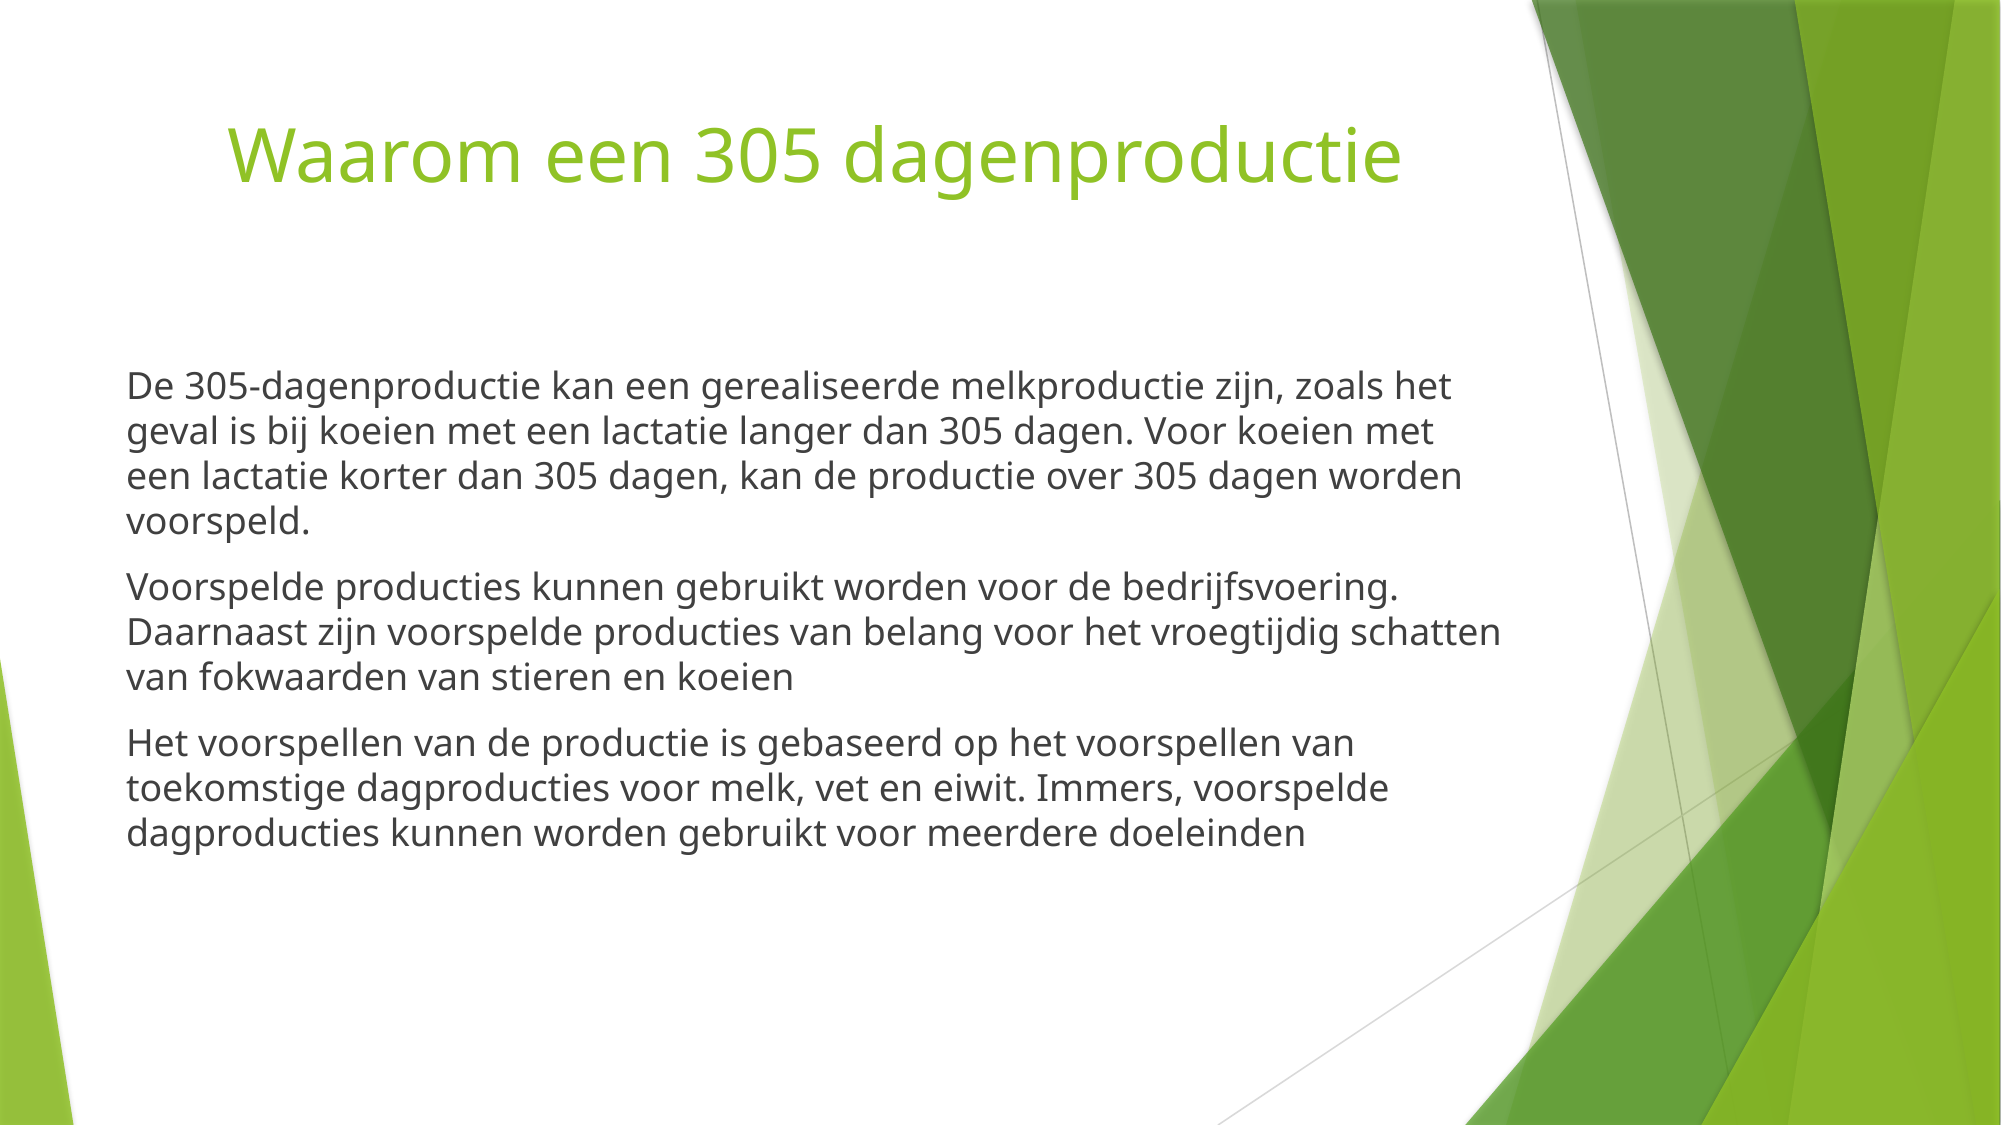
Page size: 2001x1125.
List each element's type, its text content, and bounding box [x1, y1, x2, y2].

title Waarom een 305 dagenproductie [111, 99, 1522, 317]
list De 305-dagenproductie kan een gerealiseerde melkproductie zijn, zoals het geval is bij koeien met een lactatie langer dan 305 dagen. Voor koeien met een lactatie korter dan 305 dagen, kan de productie over 305 dagen worden voorspeld. Voorspelde producties kunnen gebruikt worden voor de bedrijfsvoering. Daarnaast zijn voorspelde producties van belang voor het vroegtijdig schatten van fokwaarden van stieren en koeien Het voorspellen van de productie is gebaseerd op het voorspellen van toekomstige dagproducties voor melk, vet en eiwit. Immers, voorspelde dagproducties kunnen worden gebruikt voor meerdere doeleinden [111, 354, 1522, 992]
